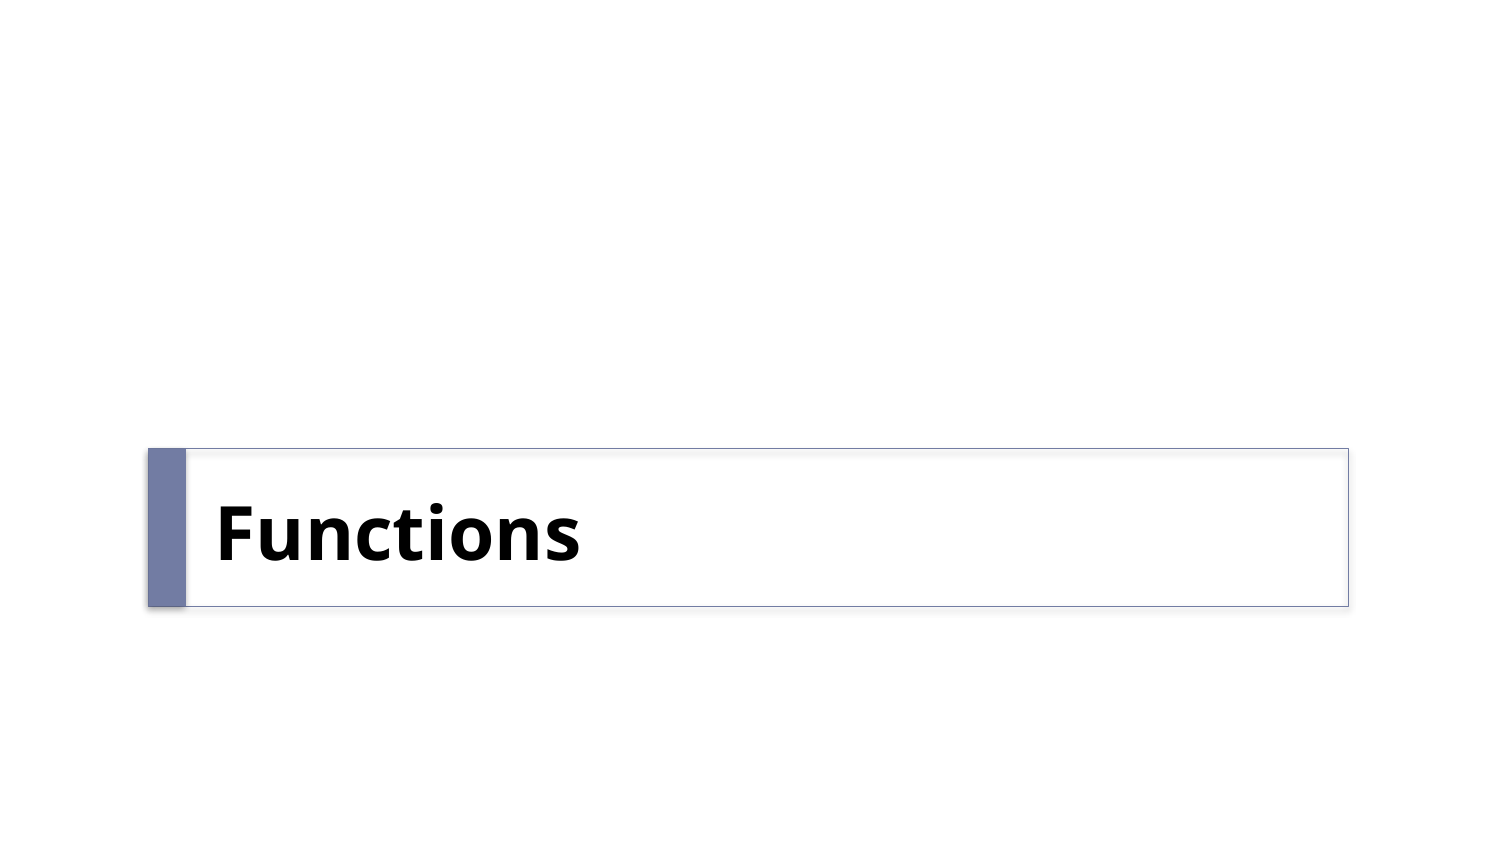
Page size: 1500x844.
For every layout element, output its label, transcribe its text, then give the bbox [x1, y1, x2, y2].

title Functions [200, 478, 1325, 600]
